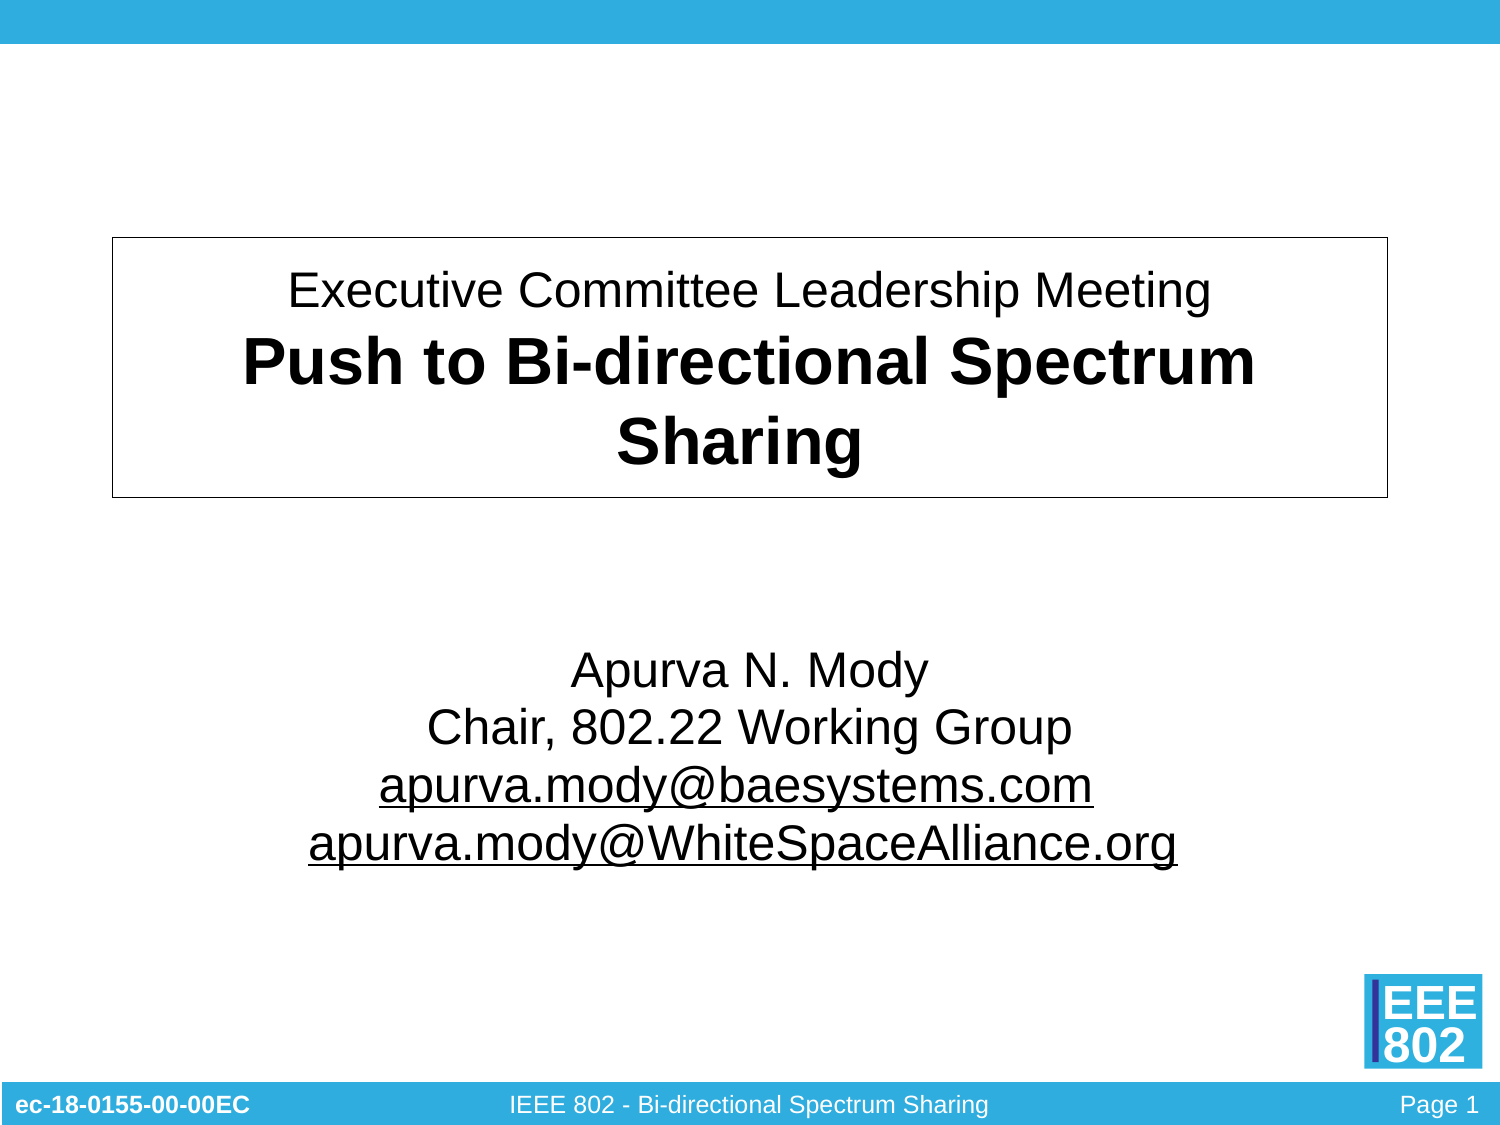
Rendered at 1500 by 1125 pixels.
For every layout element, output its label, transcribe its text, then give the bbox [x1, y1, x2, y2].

subtitle Apurva N. Mody Chair, 802.22 Working Group apurva.mody@baesystems.com apurva.mody@WhiteSpaceAlliance.org [225, 641, 1275, 929]
title Executive Committee Leadership Meeting Push to Bi-directional Spectrum Sharing [112, 237, 1388, 498]
